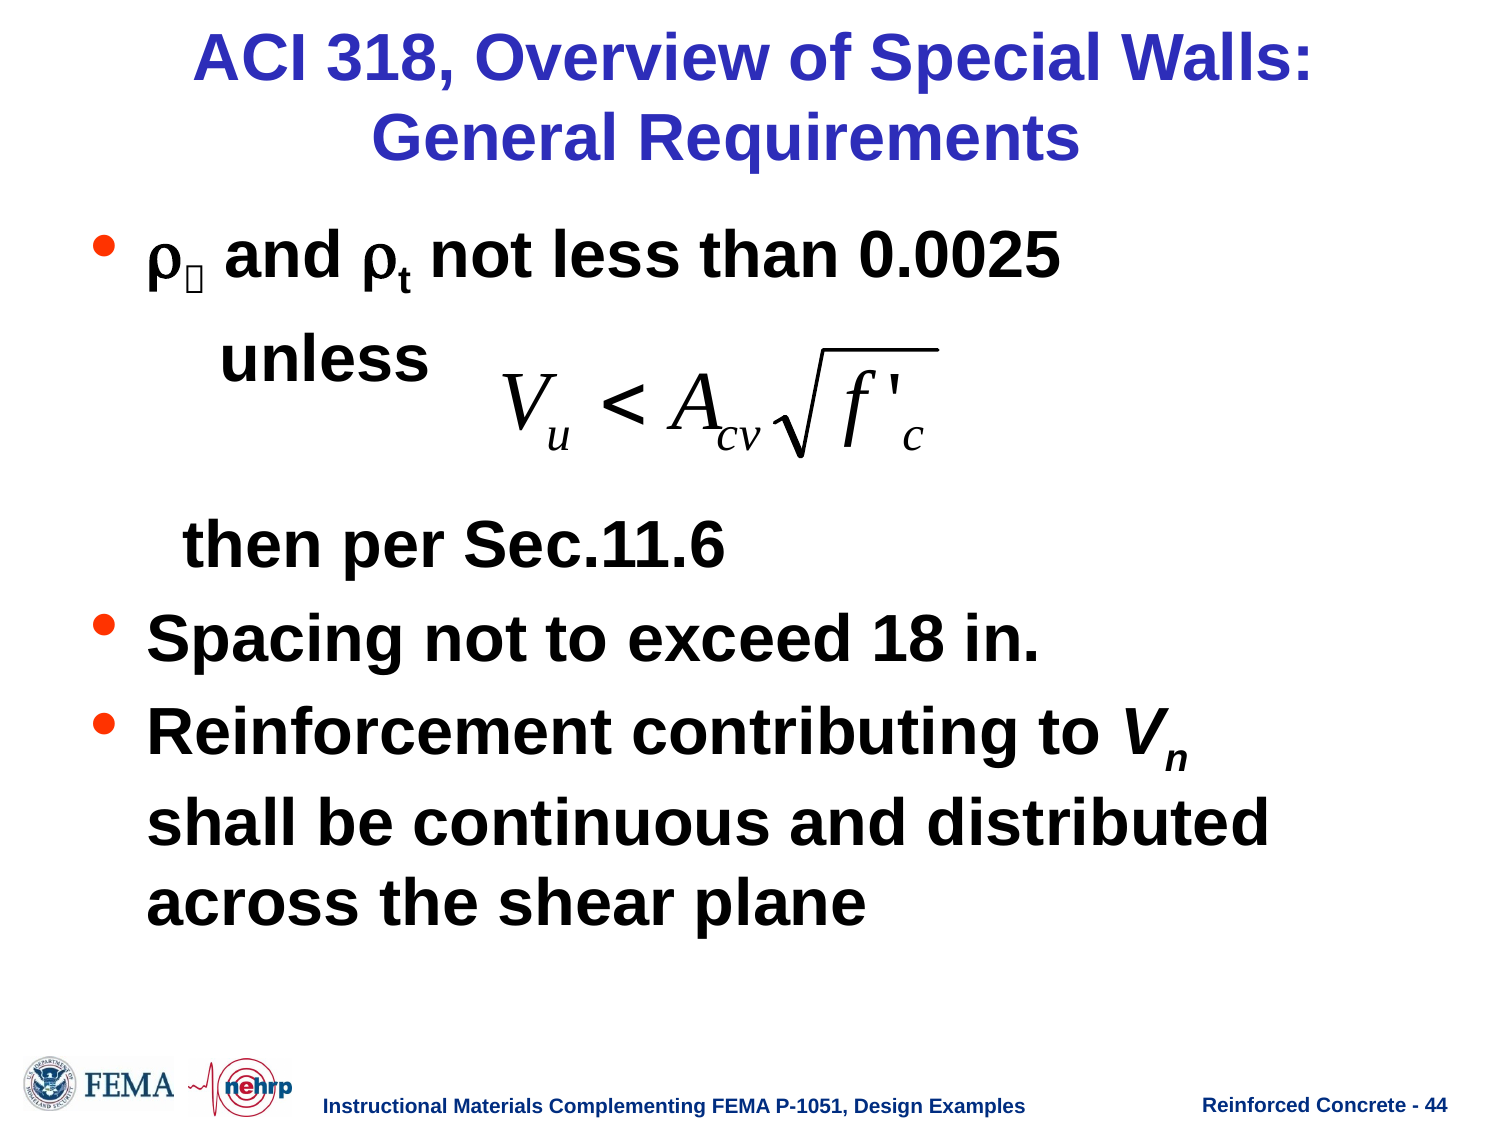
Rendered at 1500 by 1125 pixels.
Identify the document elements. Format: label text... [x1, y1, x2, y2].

picture [188, 1058, 292, 1117]
footer Instructional Materials Complementing FEMA P-1051, Design Examples [285, 1072, 1104, 1125]
picture [23, 1056, 174, 1111]
title ACI 318, Overview of Special Walls: General Requirements [79, 0, 1430, 188]
list  and t not less than 0.0025 unless then per Sec.11.6 Spacing not to exceed 18 in. Reinforcement contributing to Vn shall be continuous and distributed across the shear plane [74, 202, 1372, 946]
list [492, 331, 955, 479]
